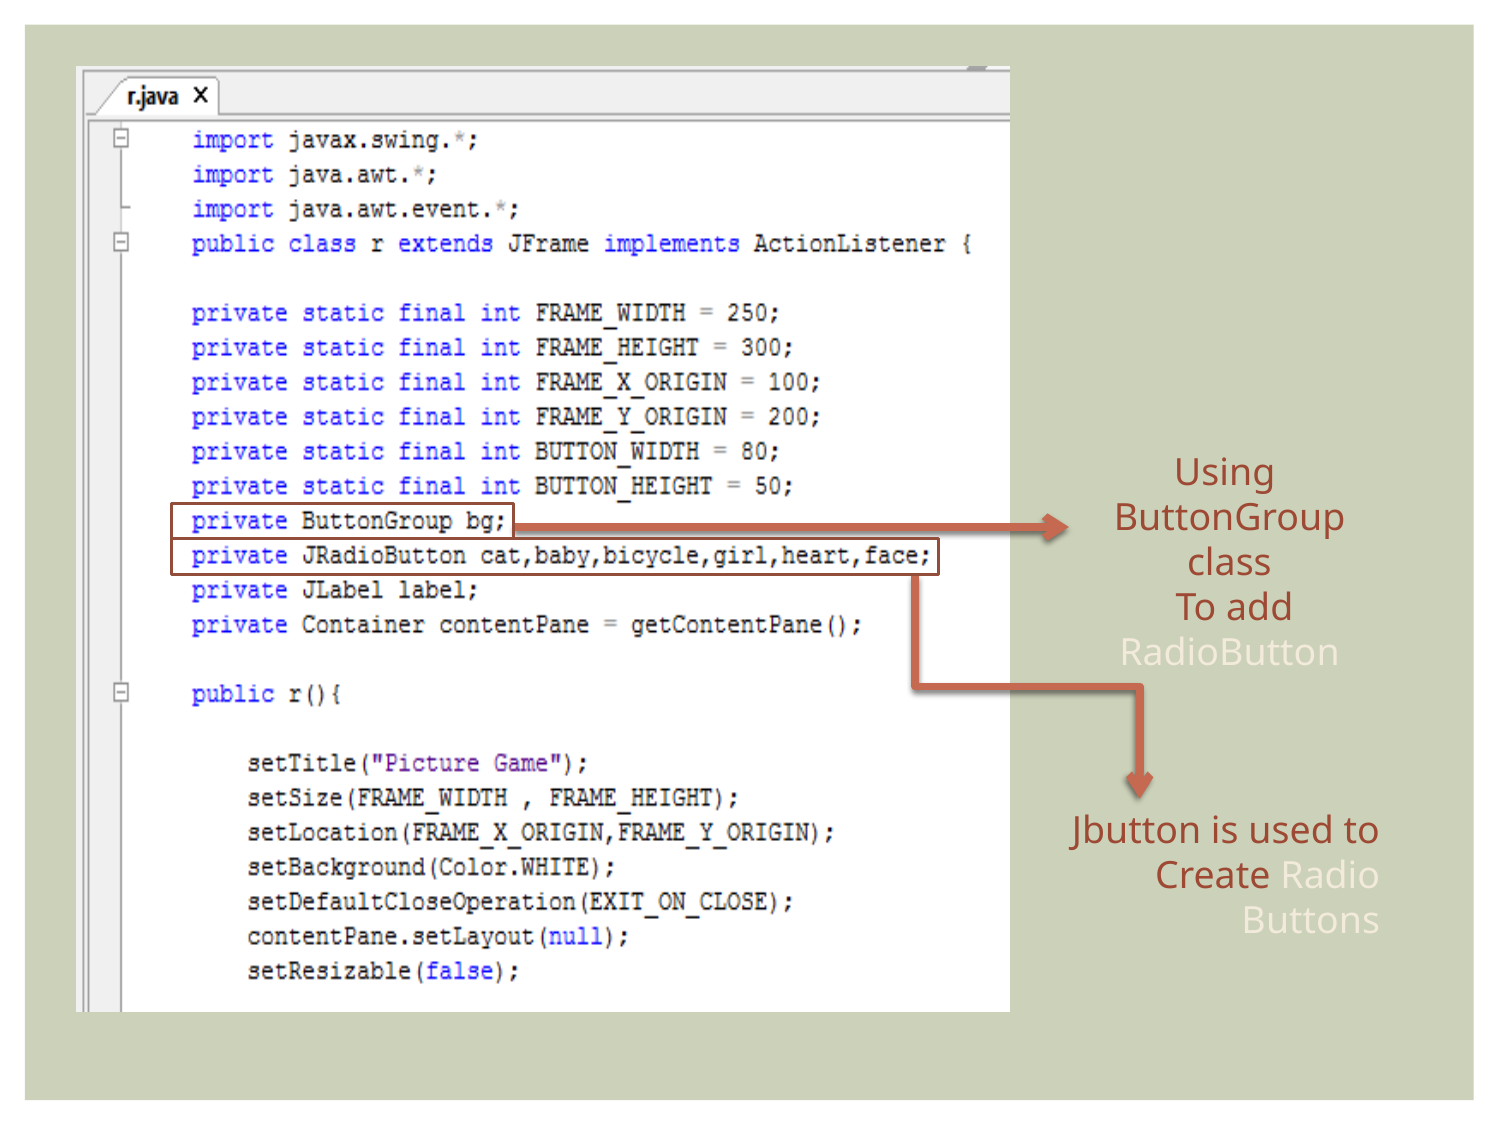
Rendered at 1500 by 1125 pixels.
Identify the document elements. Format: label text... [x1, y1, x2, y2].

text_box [914, 573, 1140, 799]
picture [75, 65, 1011, 1012]
text_box Using ButtonGroup class To add RadioButton [1064, 440, 1395, 681]
text_box Jbutton is used to Create Radio Buttons [1027, 798, 1395, 949]
